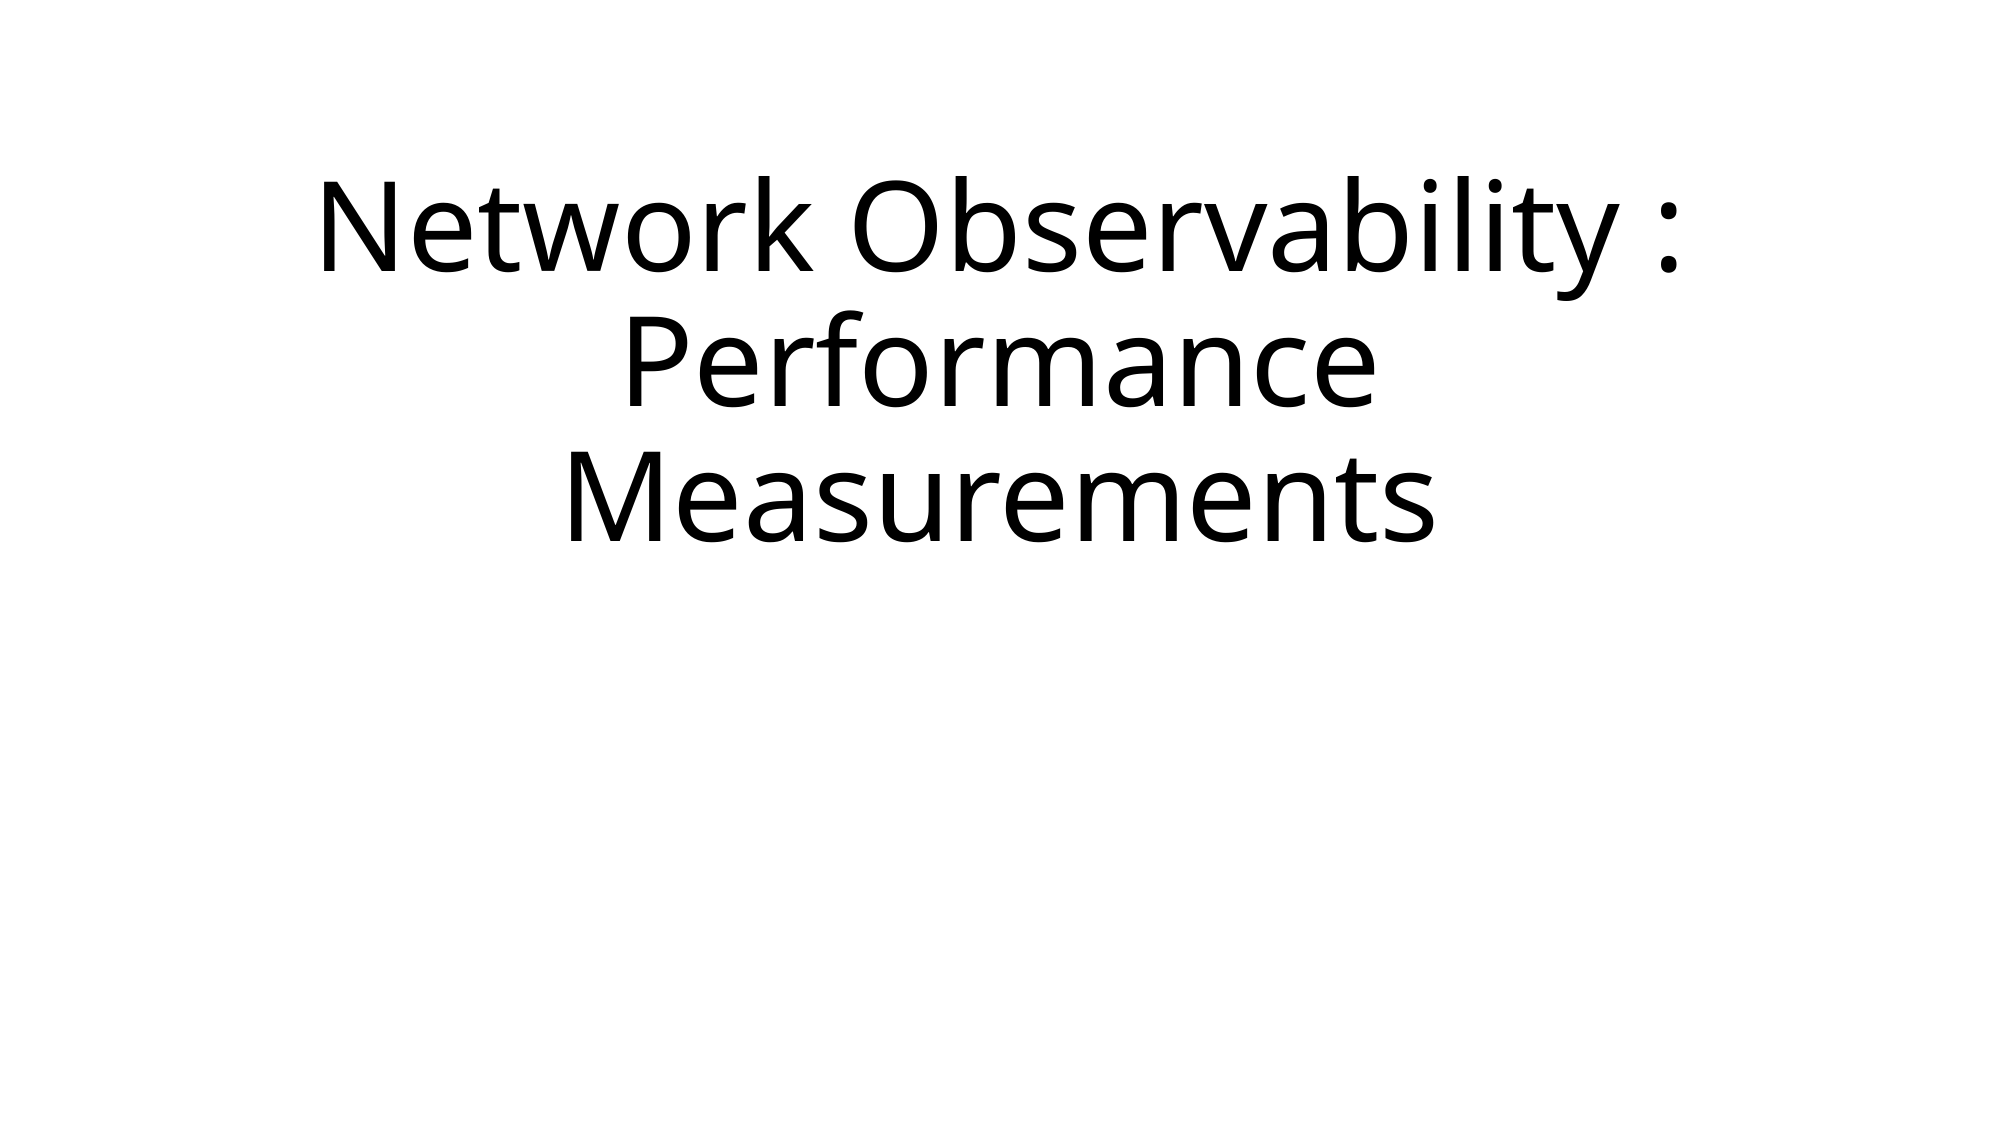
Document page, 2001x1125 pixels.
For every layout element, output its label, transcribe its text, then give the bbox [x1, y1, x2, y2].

title Network Observability : Performance Measurements [249, 184, 1750, 576]
